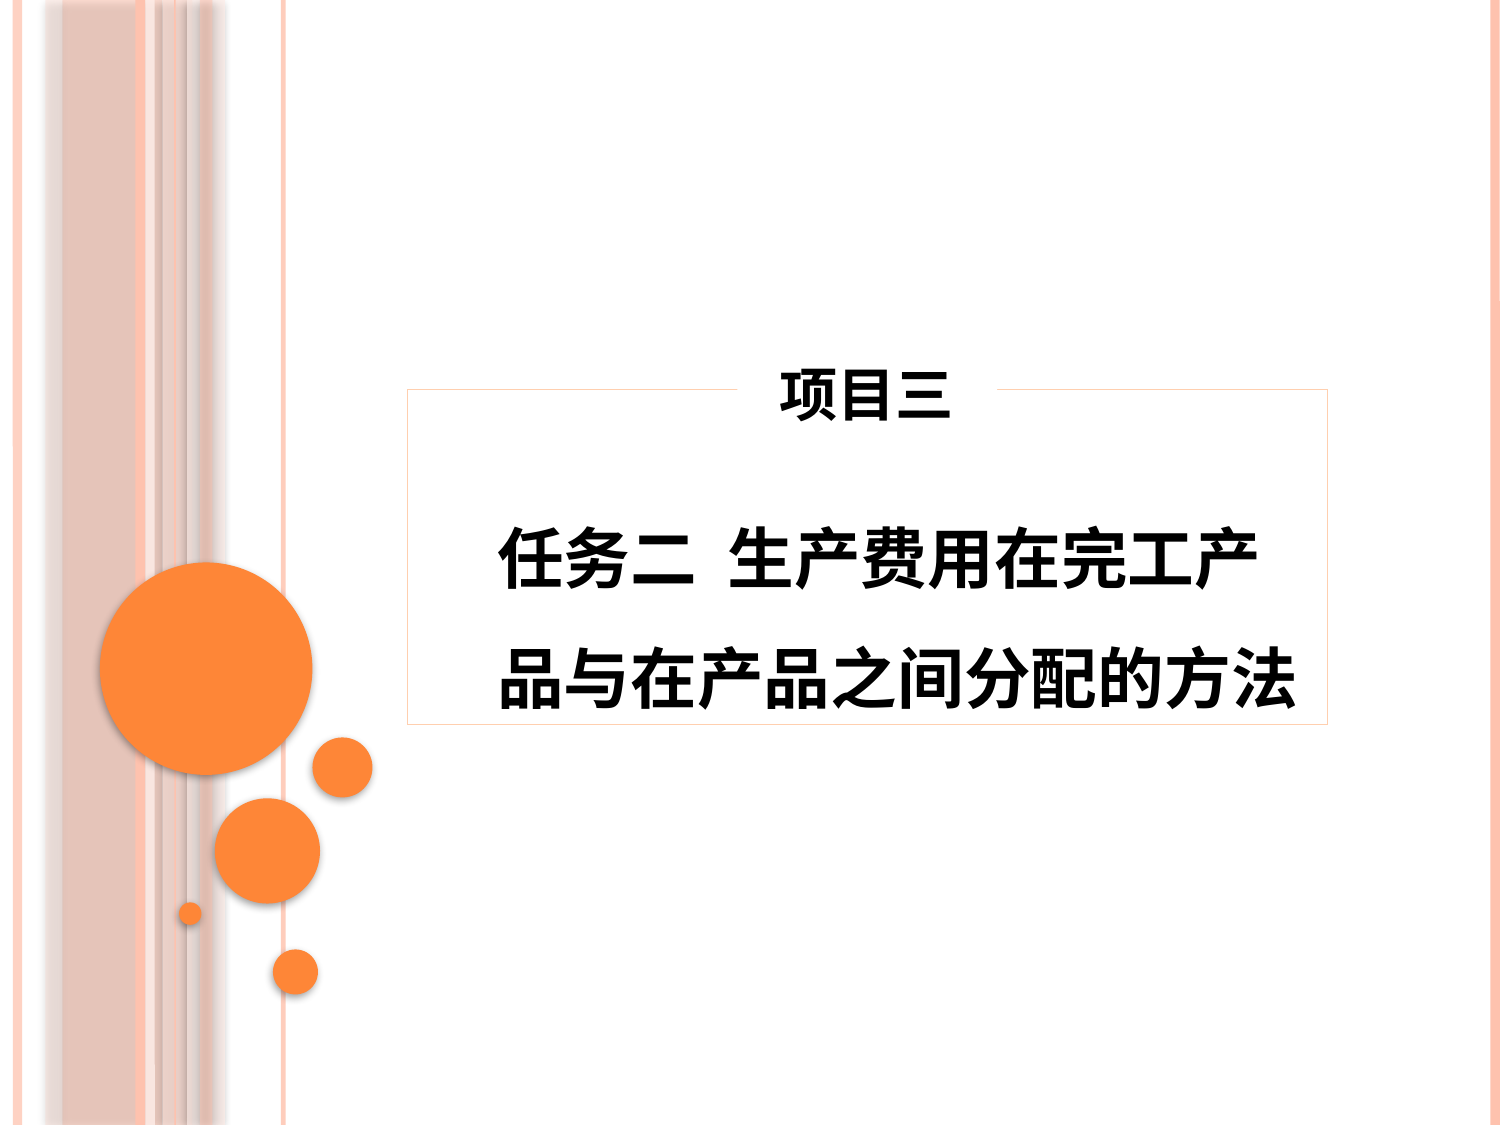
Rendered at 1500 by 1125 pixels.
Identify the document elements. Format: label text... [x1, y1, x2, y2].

text_box 任务二 生产费用在完工产品与在产品之间分配的方法 [407, 389, 1328, 725]
text_box 项目三 [737, 350, 998, 436]
